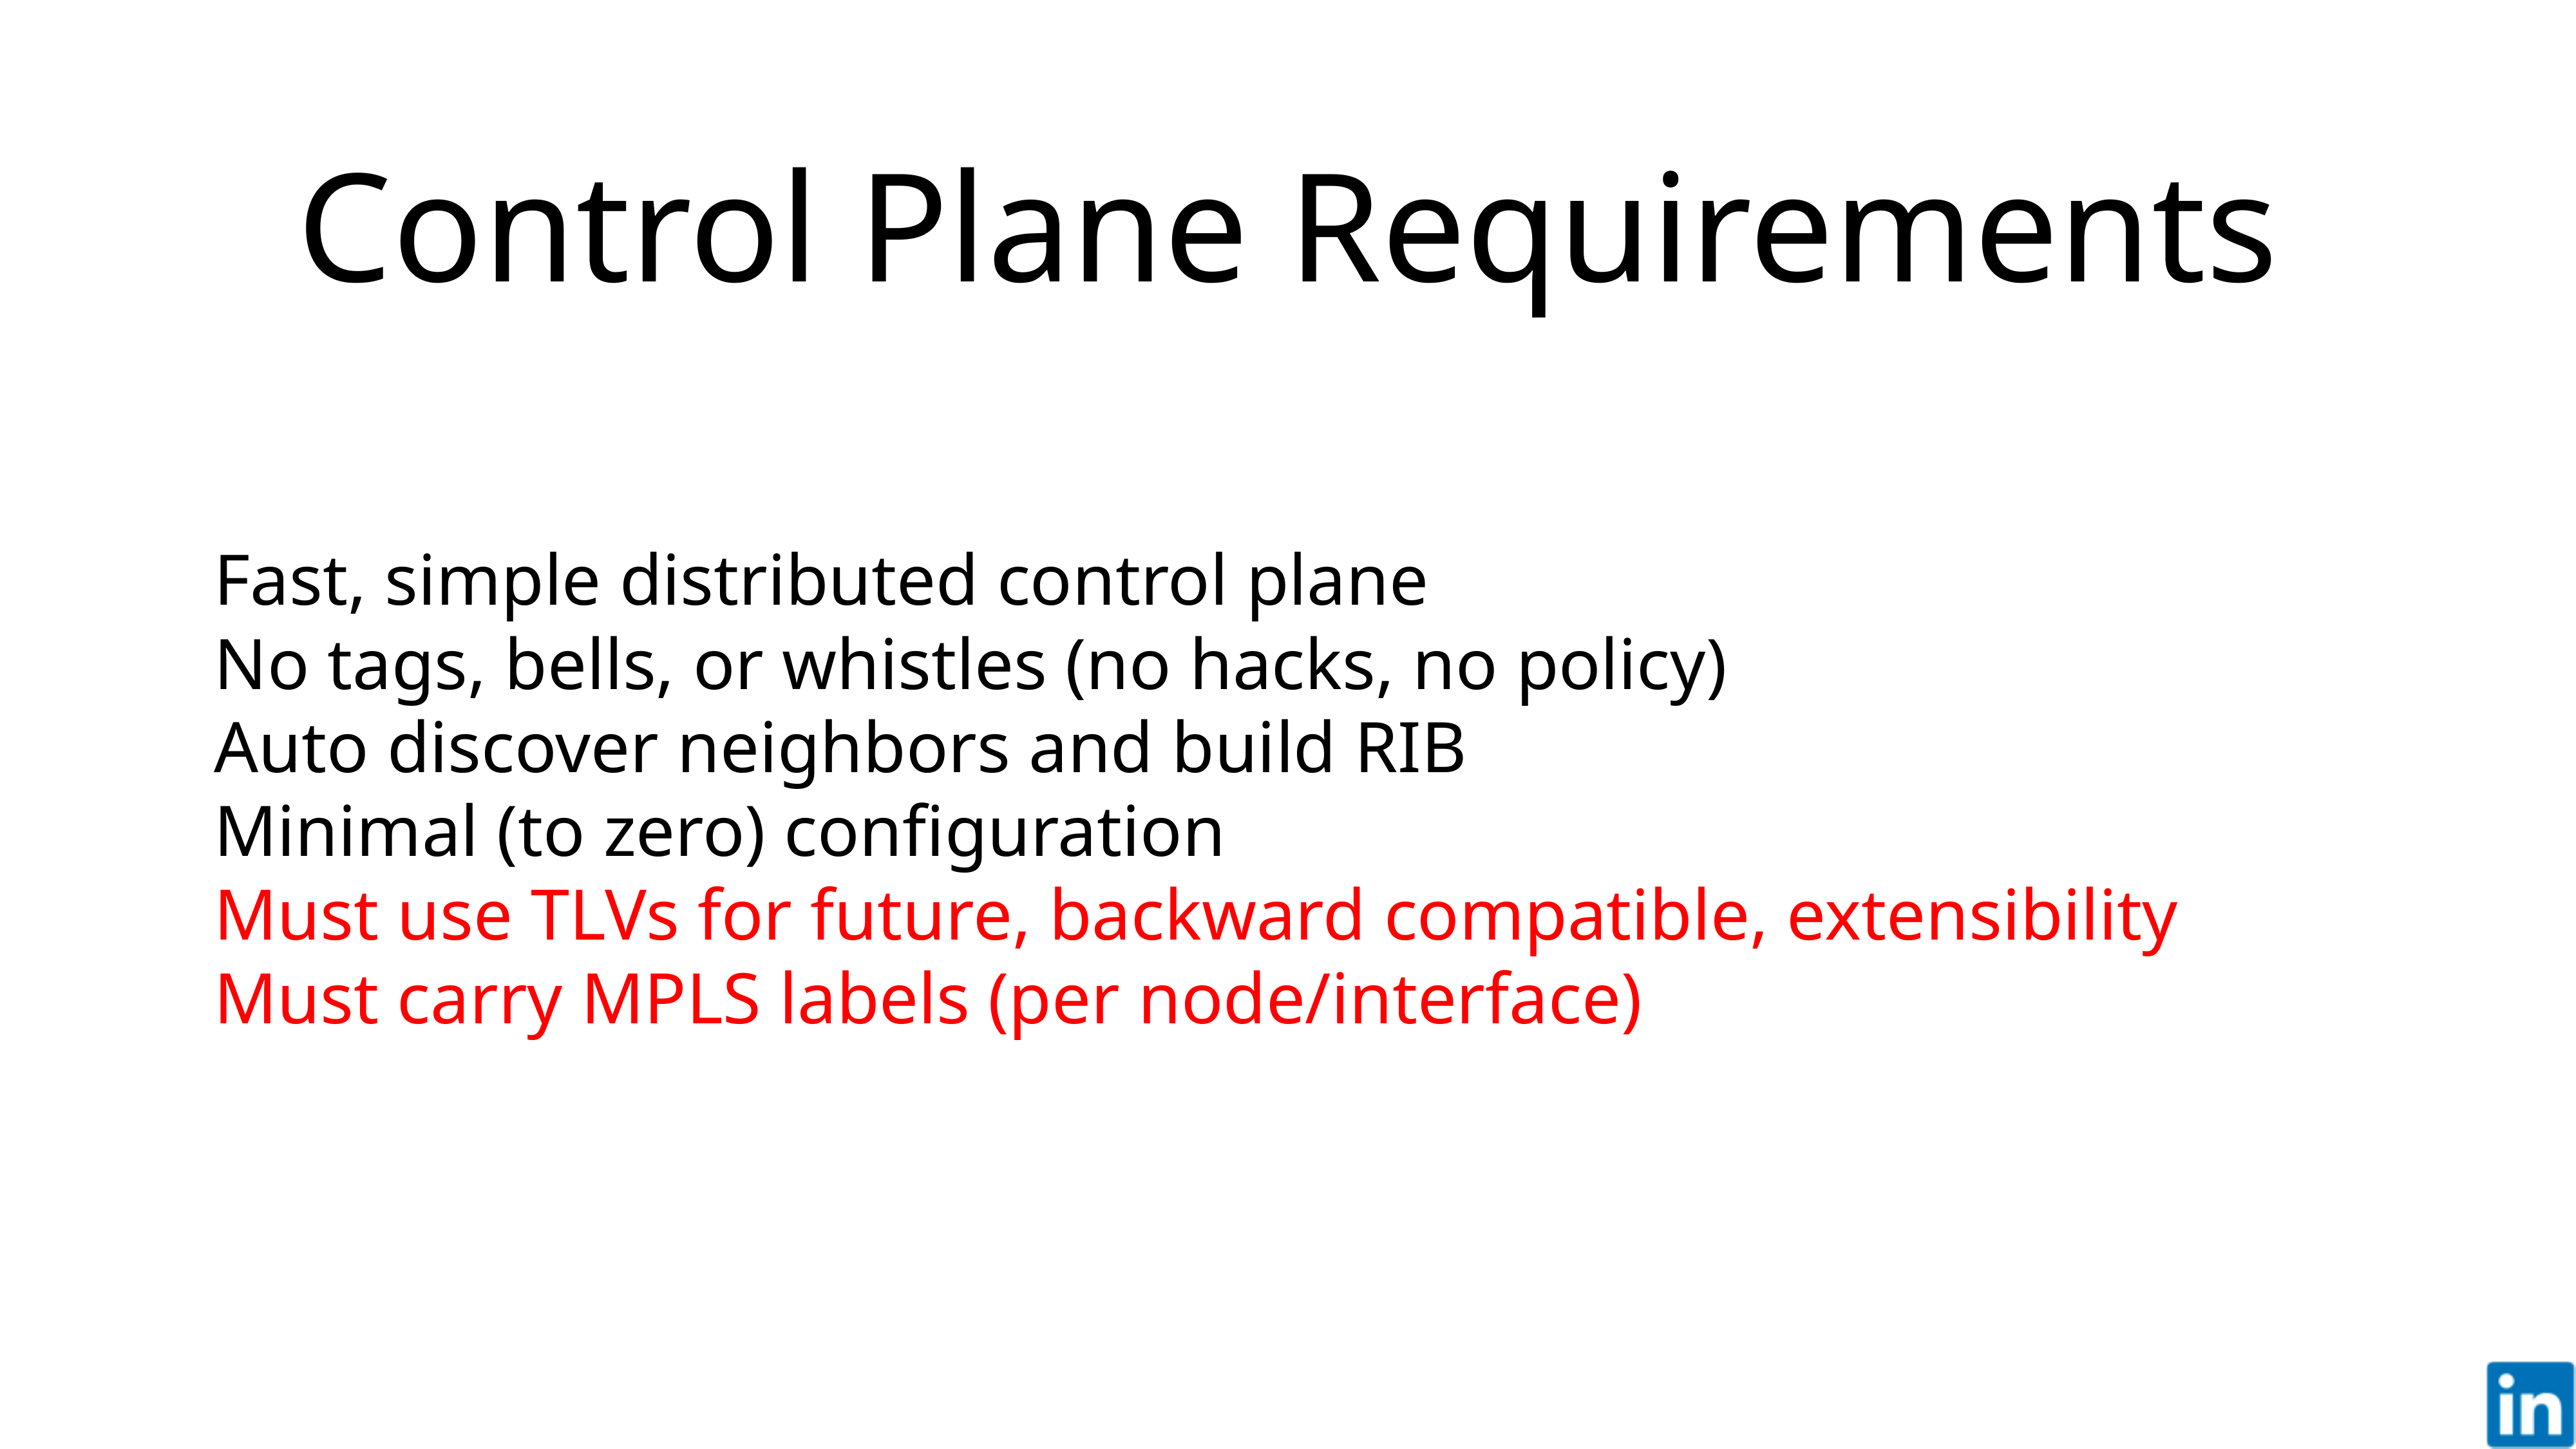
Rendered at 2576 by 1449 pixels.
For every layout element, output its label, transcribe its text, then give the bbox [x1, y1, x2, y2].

title Control Plane Requirements [178, 100, 2398, 342]
picture [2486, 1361, 2576, 1449]
list Fast, simple distributed control plane No tags, bells, or whistles (no hacks, no policy) Auto discover neighbors and build RIB Minimal (to zero) configuration Must use TLVs for future, backward compatible, extensibility Must carry MPLS labels (per node/interface) [178, 342, 2398, 1315]
